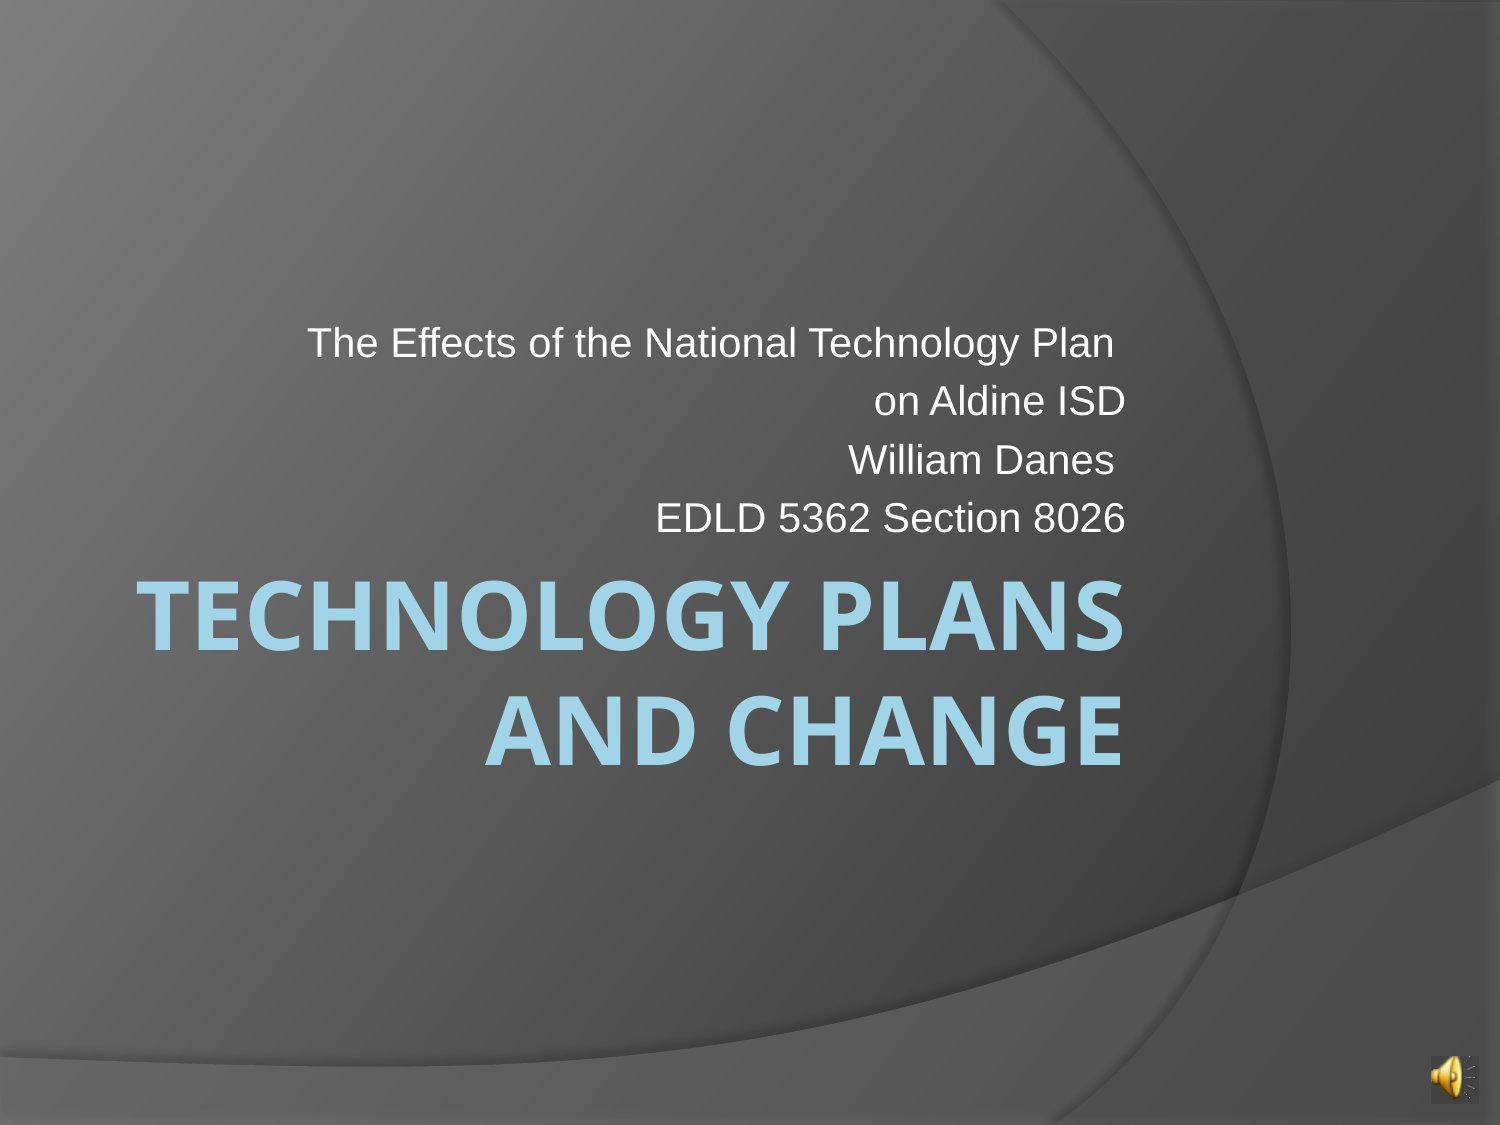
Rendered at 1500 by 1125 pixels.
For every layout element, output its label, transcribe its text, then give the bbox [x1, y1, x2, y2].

picture [1429, 1054, 1481, 1106]
subtitle The Effects of the National Technology Plan on Aldine ISD William Danes EDLD 5362 Section 8026 [71, 253, 1134, 541]
title Technology Plans and Change [70, 547, 1134, 925]
